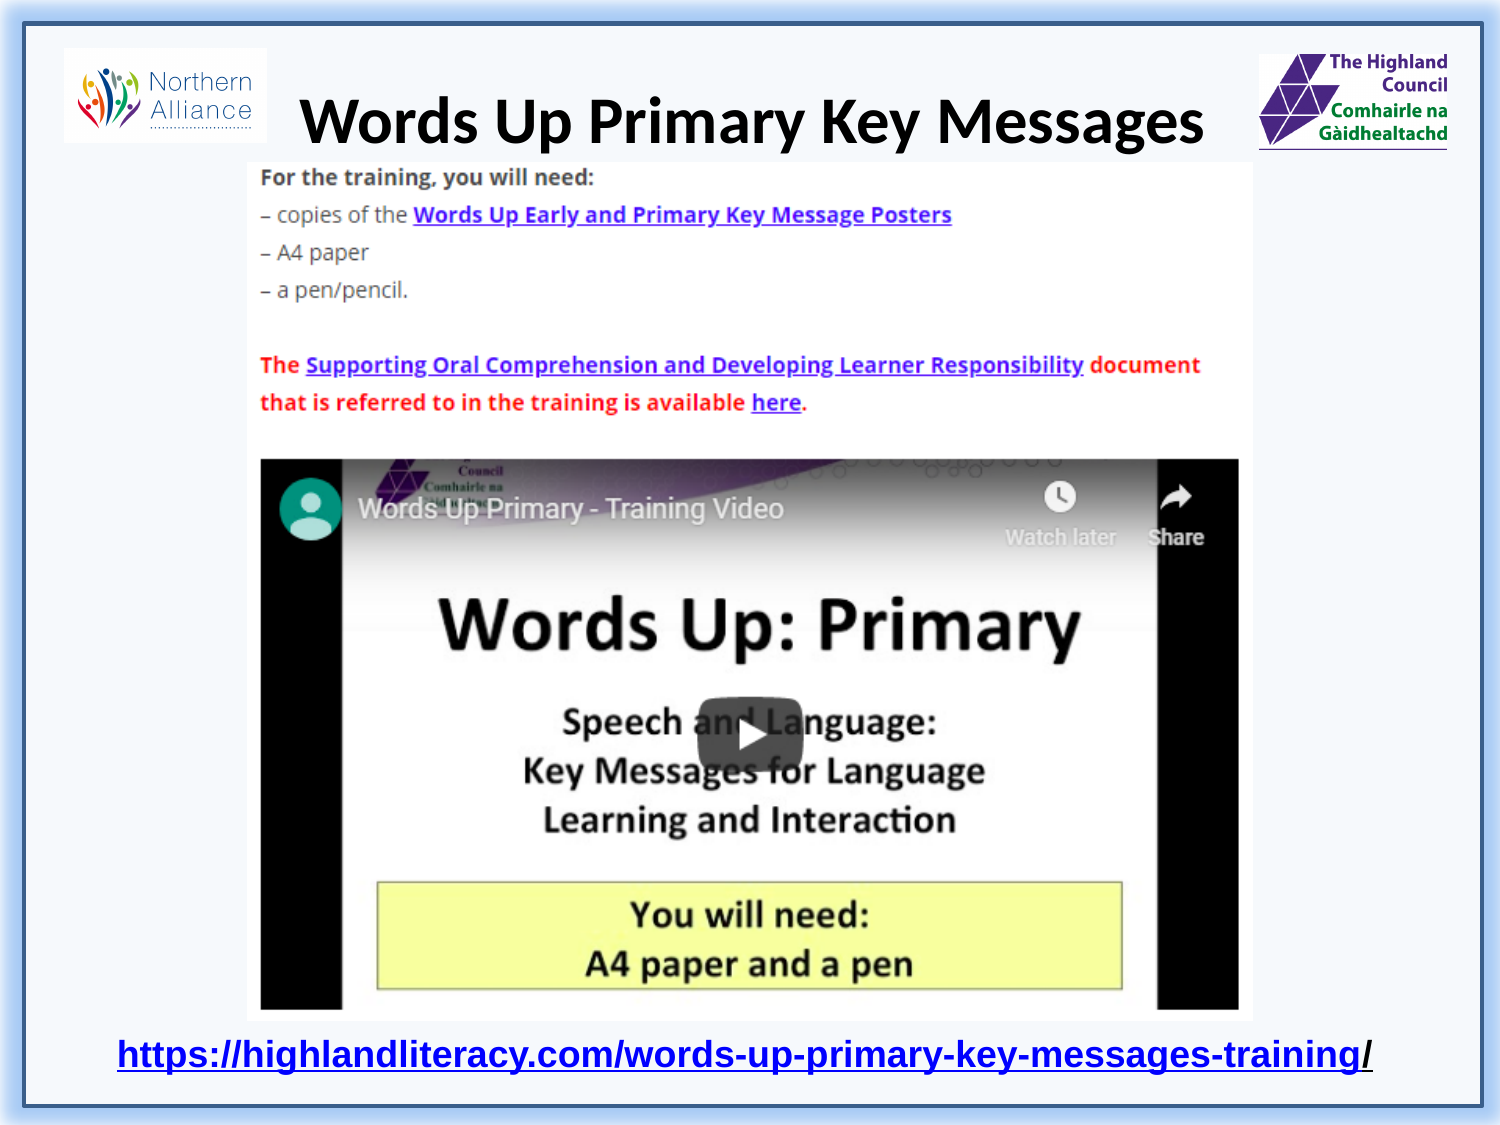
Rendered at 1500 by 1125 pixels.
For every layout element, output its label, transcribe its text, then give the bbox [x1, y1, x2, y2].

text_box [22, 21, 1484, 1108]
picture [247, 162, 1253, 1021]
text_box https://highlandliteracy.com/words-up-primary-key-messages-training/ [41, 1023, 1459, 1083]
picture [1259, 54, 1448, 150]
picture [64, 48, 267, 143]
title Words Up Primary Key Messages [78, 23, 1428, 212]
